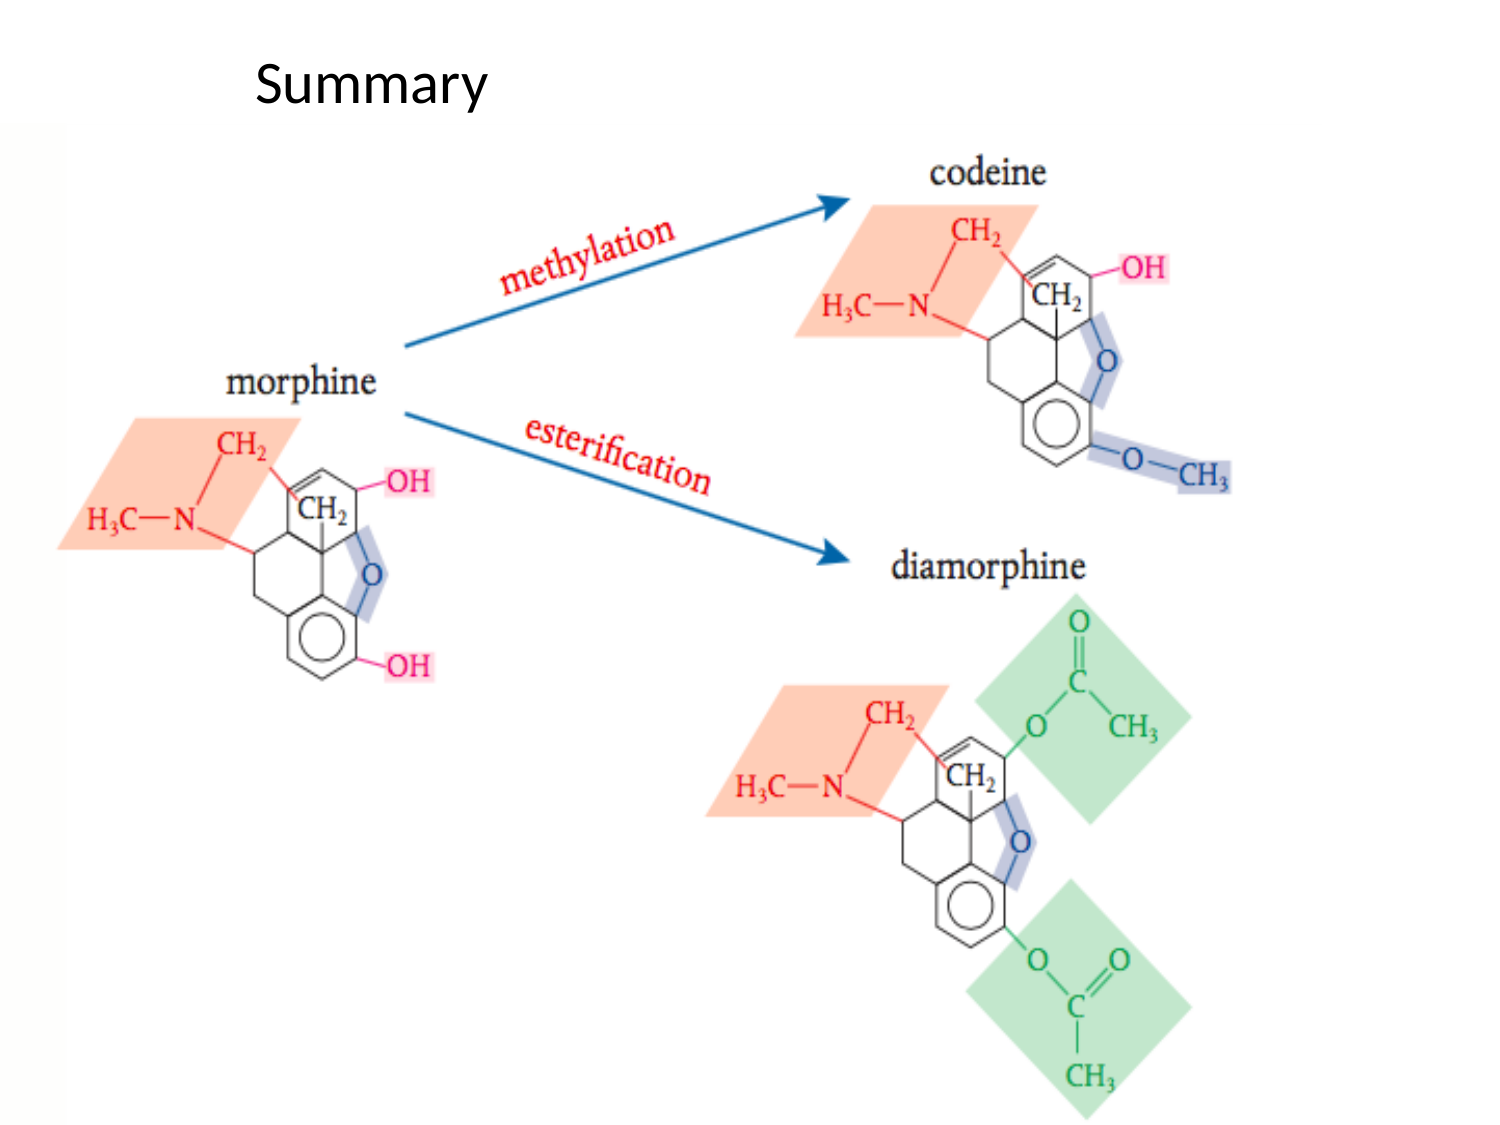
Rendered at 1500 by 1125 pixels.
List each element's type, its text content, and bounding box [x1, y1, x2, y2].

title Summary [21, 34, 736, 121]
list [0, 123, 1500, 1125]
